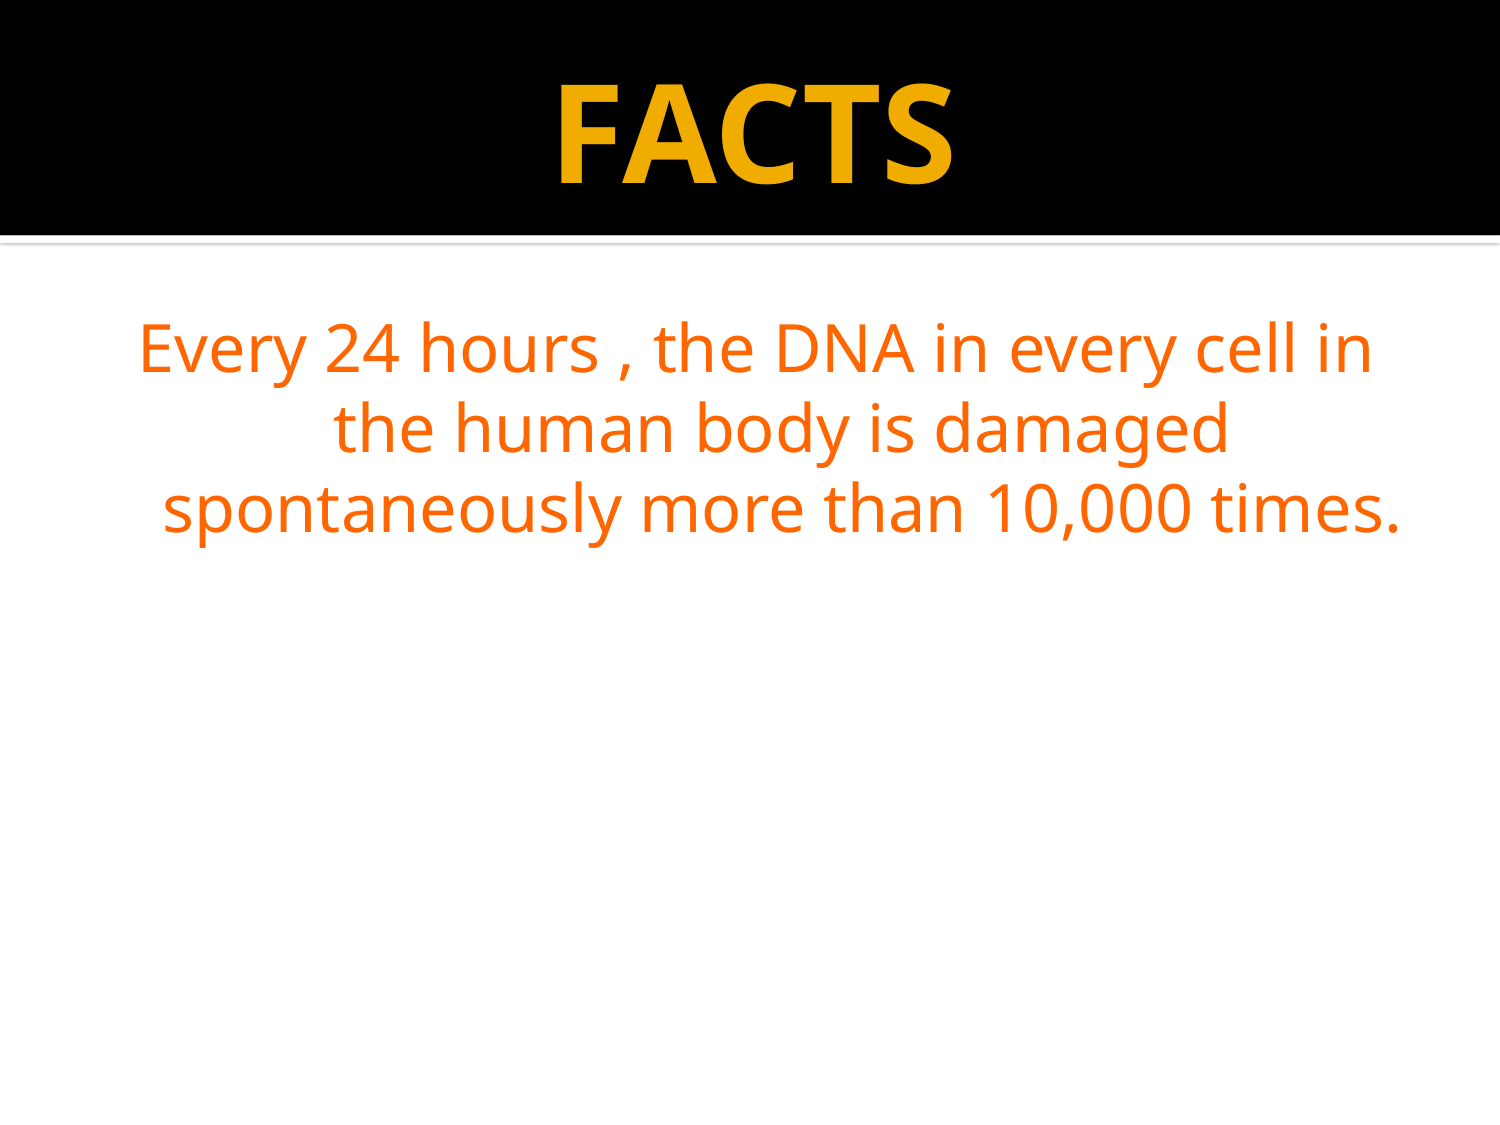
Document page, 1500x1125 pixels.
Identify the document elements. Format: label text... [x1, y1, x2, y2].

list Every 24 hours , the DNA in every cell in the human body is damaged spontaneously more than 10,000 times. [75, 291, 1425, 1050]
title FACTS [75, 25, 1425, 231]
